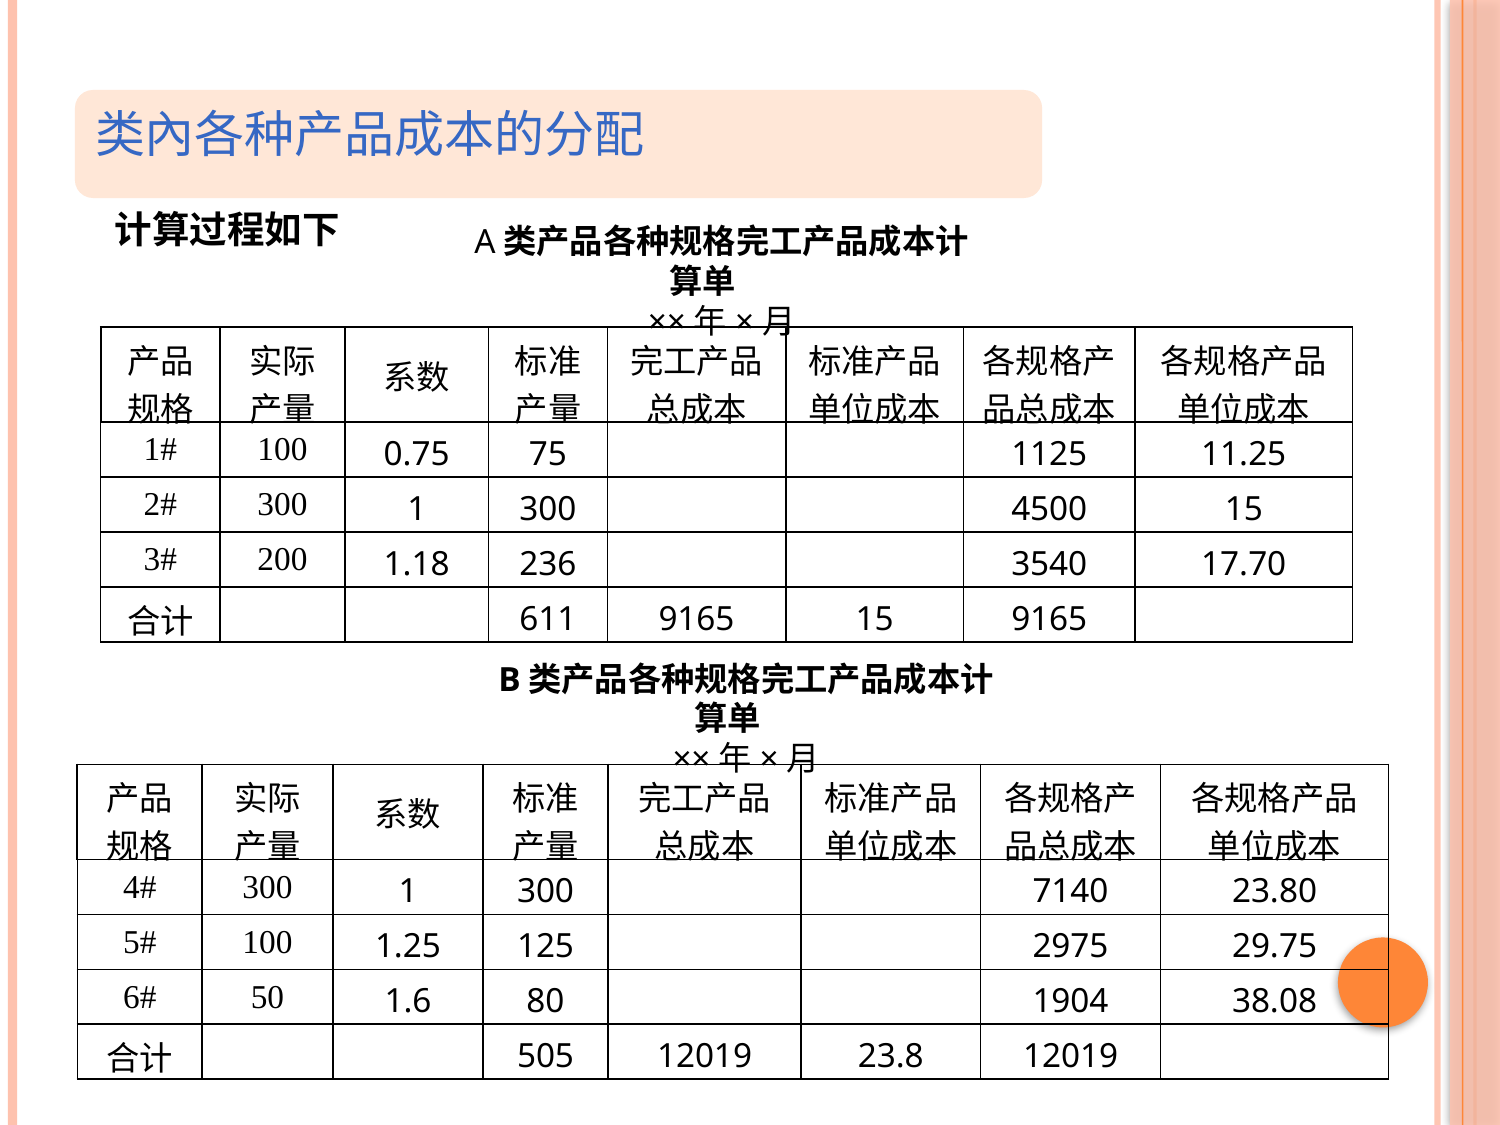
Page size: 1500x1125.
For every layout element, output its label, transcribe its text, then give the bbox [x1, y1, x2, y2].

table_cell [787, 533, 963, 586]
table_cell 1125 [964, 423, 1134, 476]
table_cell [609, 915, 800, 969]
table_header 完工产品 总成本 [608, 328, 785, 421]
table_cell [787, 478, 963, 531]
table_cell 1.18 [346, 533, 488, 586]
table_cell 4500 [964, 478, 1134, 531]
table_header 标准产品单位成本 [802, 765, 980, 859]
table_header 完工产品 总成本 [609, 765, 800, 859]
table_cell 611 [489, 588, 607, 641]
table_cell 0.75 [346, 423, 488, 476]
table_cell 100 [221, 423, 344, 476]
table_header 系数 [334, 765, 482, 859]
table_cell 5# [78, 915, 201, 969]
table_header 标准 产量 [489, 328, 607, 421]
table_cell 236 [489, 533, 607, 586]
table_header 系数 [346, 328, 488, 421]
table_cell 300 [203, 860, 332, 914]
table_cell 12019 [981, 1025, 1160, 1078]
table_cell 3# [101, 533, 219, 586]
table_cell [1136, 588, 1352, 641]
table_cell [787, 423, 963, 476]
table_cell 6# [78, 970, 201, 1023]
table_header 各规格产品单位成本 [1161, 765, 1388, 859]
table_cell [203, 1025, 332, 1078]
table_cell 1.25 [334, 915, 482, 969]
table_cell 38.08 [1161, 970, 1388, 1023]
table_cell [608, 533, 785, 586]
table_cell 9165 [964, 588, 1134, 641]
table_cell 4# [78, 860, 201, 914]
table_cell [1161, 1025, 1388, 1078]
table_cell [802, 860, 980, 914]
table_cell 15 [1136, 478, 1352, 531]
table_cell 1904 [981, 970, 1160, 1023]
table_cell 12019 [609, 1025, 800, 1078]
table_header 各规格产品单位成本 [1136, 328, 1352, 421]
table_cell 2# [101, 478, 219, 531]
table_cell 15 [787, 588, 963, 641]
table_cell 合计 [101, 588, 219, 641]
table_cell 23.8 [802, 1025, 980, 1078]
table_header 标准 产量 [484, 765, 607, 859]
table_cell [609, 970, 800, 1023]
table_cell [346, 588, 488, 641]
table_cell 505 [484, 1025, 607, 1078]
table_cell [608, 478, 785, 531]
table_cell 125 [484, 915, 607, 969]
text_box 计算过程如下 [100, 199, 384, 259]
table_cell 9165 [608, 588, 785, 641]
table_cell 1 [334, 860, 482, 914]
table_header 标准产品单位成本 [787, 328, 963, 421]
table_header 产品 规格 [78, 765, 201, 859]
table_cell 50 [203, 970, 332, 1023]
table_cell 2975 [981, 915, 1160, 969]
table_header 各规格产品总成本 [981, 765, 1160, 859]
table_cell 7140 [981, 860, 1160, 914]
text_box 类內各种产品成本的分配 [74, 89, 1043, 199]
table_cell 300 [484, 860, 607, 914]
table_cell 300 [489, 478, 607, 531]
table_header 实际 产量 [221, 328, 344, 421]
table_cell [802, 970, 980, 1023]
table_cell 23.80 [1161, 860, 1388, 914]
table_cell 1# [101, 423, 219, 476]
table_cell 100 [203, 915, 332, 969]
table_cell [802, 915, 980, 969]
table_cell 3540 [964, 533, 1134, 586]
table_cell 1 [346, 478, 488, 531]
table_cell 75 [489, 423, 607, 476]
table_cell [608, 423, 785, 476]
table_cell 1.6 [334, 970, 482, 1023]
text_box B类产品各种规格完工产品成本计算单 ××年×月 [431, 670, 1024, 764]
table_cell [609, 860, 800, 914]
table_cell 合计 [78, 1025, 201, 1078]
table_cell 200 [221, 533, 344, 586]
table_cell 29.75 [1161, 915, 1388, 969]
table_cell [221, 588, 344, 641]
table_cell 11.25 [1136, 423, 1352, 476]
table_header 产品 规格 [102, 328, 219, 421]
table_header 各规格产品总成本 [964, 328, 1134, 421]
table_cell 17.70 [1136, 533, 1352, 586]
text_box A类产品各种规格完工产品成本计算单 ××年×月 [407, 232, 999, 326]
table_header 实际 产量 [203, 765, 332, 859]
table_cell 300 [221, 478, 344, 531]
table_cell 80 [484, 970, 607, 1023]
table_cell [334, 1025, 482, 1078]
